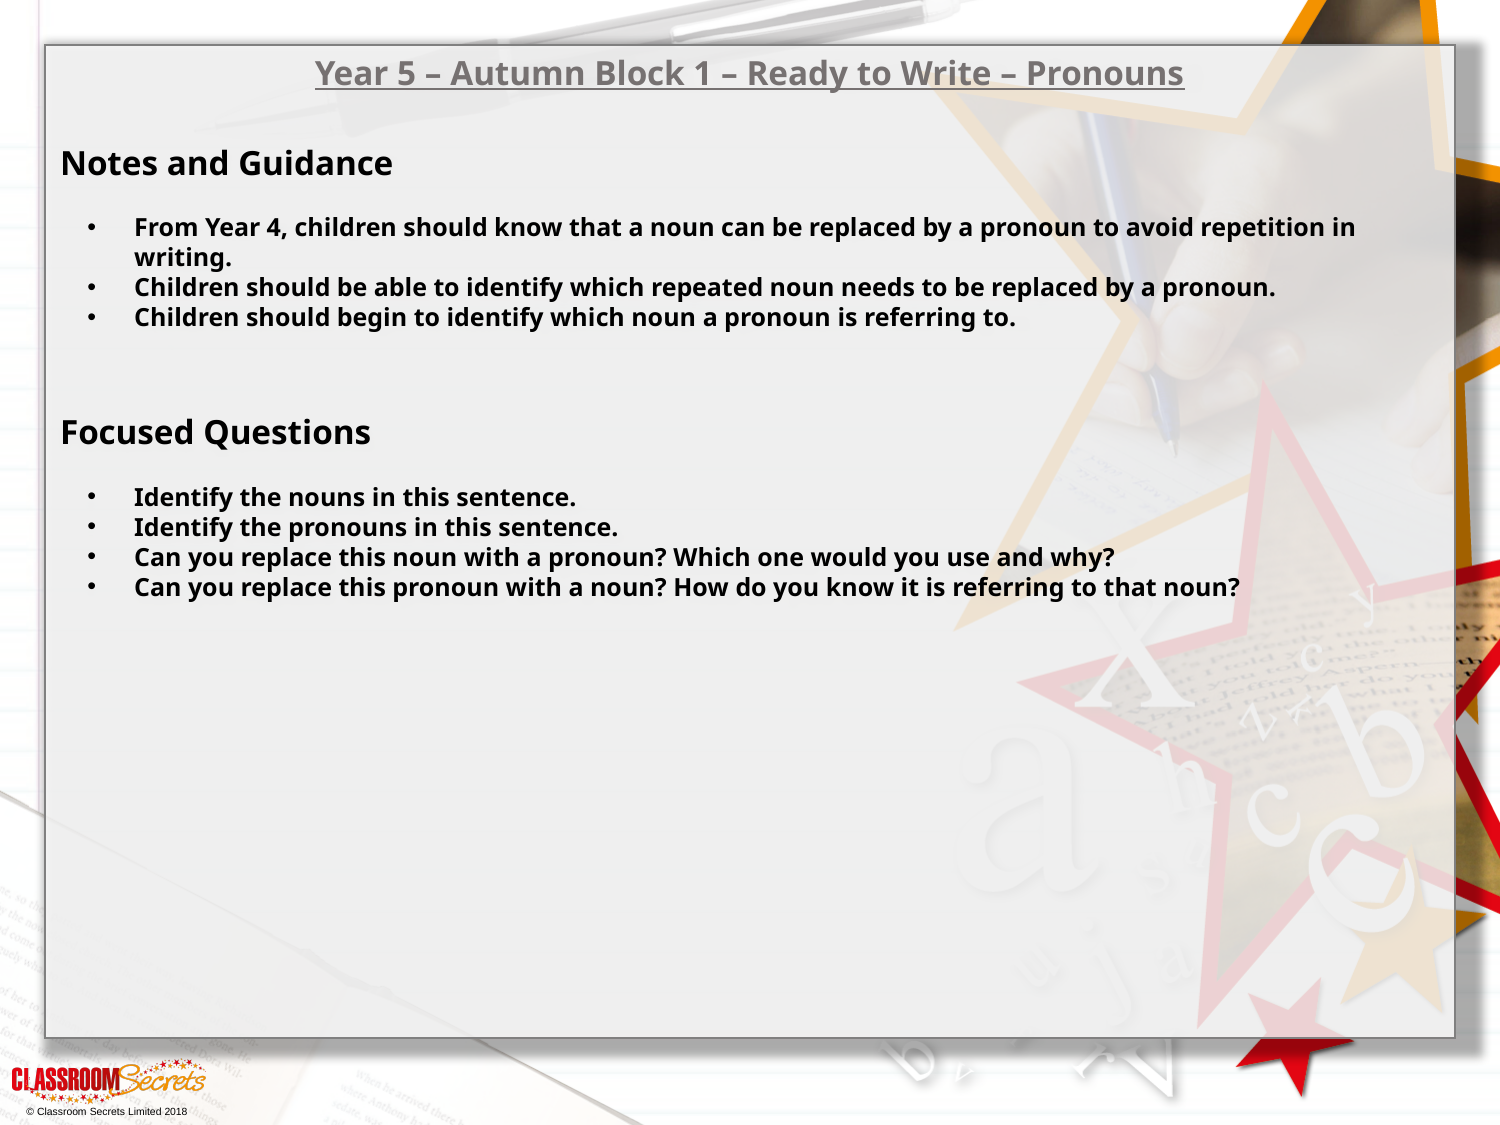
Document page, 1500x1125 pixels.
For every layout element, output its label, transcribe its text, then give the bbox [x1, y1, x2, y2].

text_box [11, 1058, 207, 1125]
text_box Year 5 – Autumn Block 1 – Ready to Write – Pronouns Notes and Guidance From Year 4, children should know that a noun can be replaced by a pronoun to avoid repetition in writing. Children should be able to identify which repeated noun needs to be replaced by a pronoun. Children should begin to identify which noun a pronoun is referring to. Focused Questions Identify the nouns in this sentence. Identify the pronouns in this sentence. Can you replace this noun with a pronoun? Which one would you use and why? Can you replace this pronoun with a noun? How do you know it is referring to that noun? [44, 44, 1456, 1039]
picture [0, 0, 1500, 1125]
